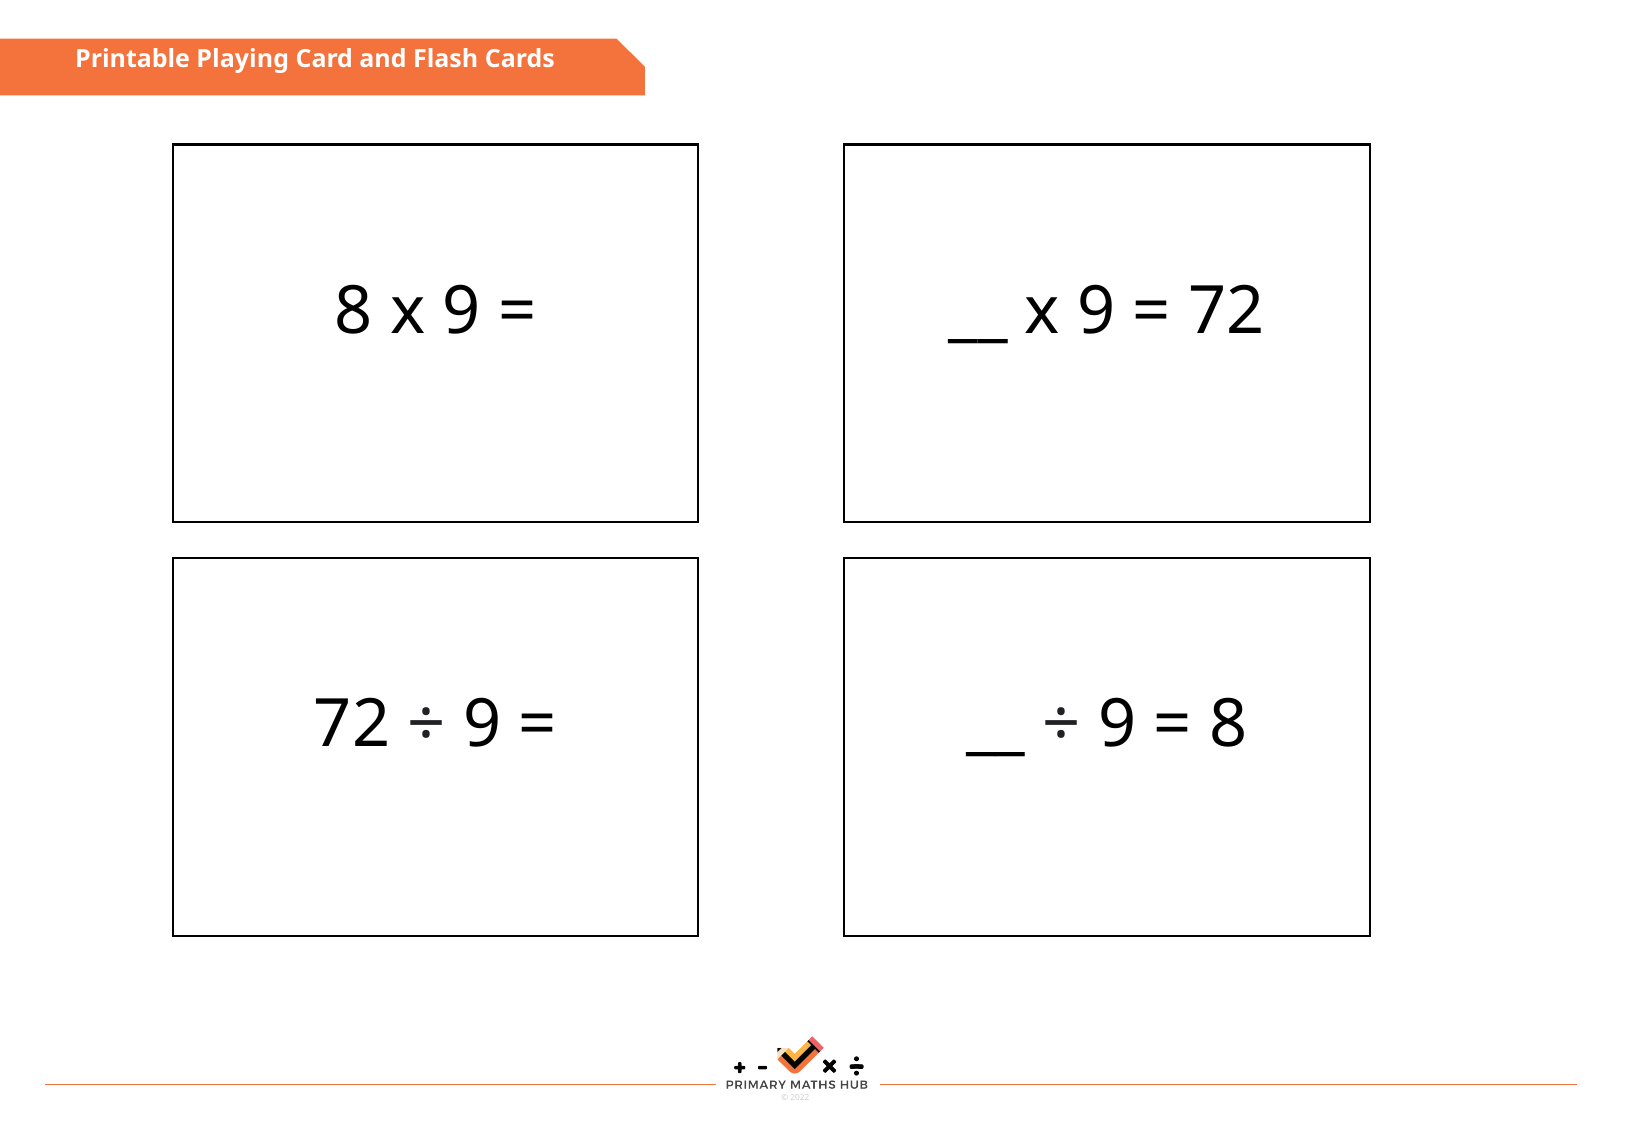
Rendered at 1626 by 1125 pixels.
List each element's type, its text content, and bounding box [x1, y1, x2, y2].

text_box 72 ÷ 9 = [172, 672, 699, 768]
picture [722, 1034, 872, 1094]
text_box [172, 557, 699, 672]
text_box Printable Playing Card and Flash Cards [0, 37, 646, 97]
text_box [172, 143, 699, 259]
text_box __ ÷ 9 = 8 [844, 672, 1370, 768]
text_box 8 x 9 = [172, 259, 699, 355]
text_box © 2022 [720, 1084, 870, 1110]
text_box [843, 557, 1371, 937]
text_box [172, 768, 699, 937]
text_box __ x 9 = 72 [844, 259, 1370, 355]
text_box [843, 143, 1371, 523]
text_box [172, 355, 699, 523]
